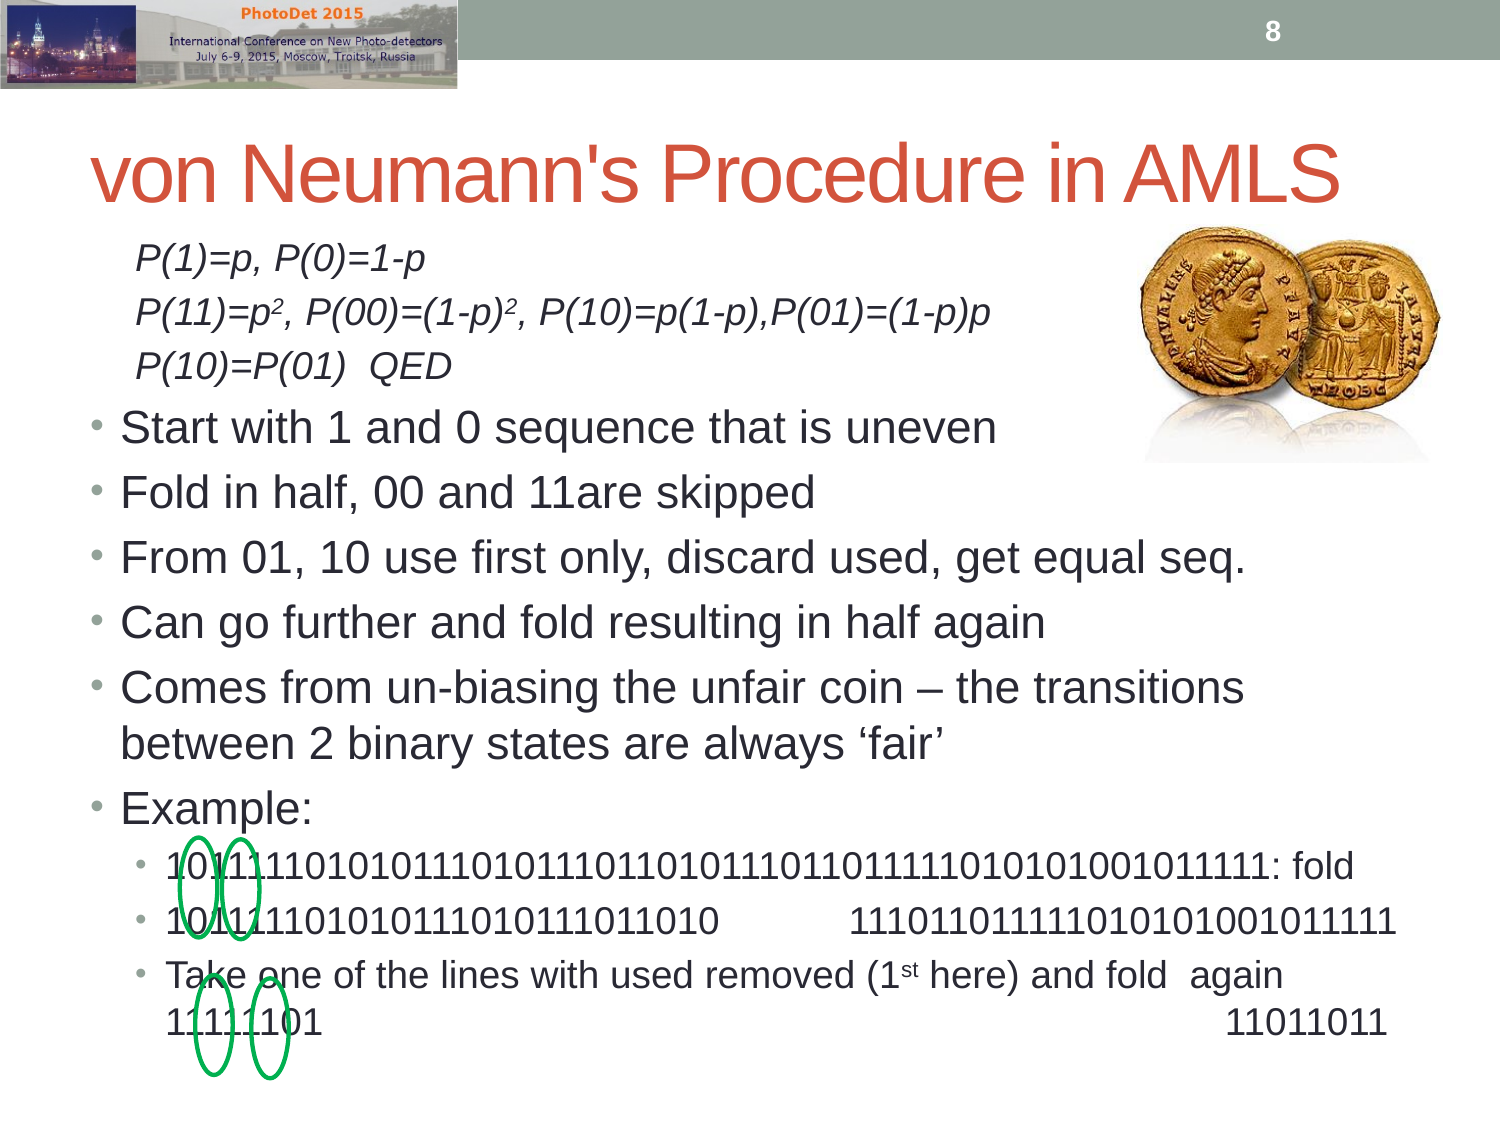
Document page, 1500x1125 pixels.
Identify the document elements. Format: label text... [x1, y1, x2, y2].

text_box [249, 976, 291, 1081]
slide_number 8 [1250, 3, 1425, 57]
text_box [193, 972, 235, 1078]
list P(1)=p, P(0)=1-p P(11)=p2, P(00)=(1-p)2, P(10)=p(1-p),P(01)=(1-p)p P(10)=P(01) QED Start with 1 and 0 sequence that is uneven Fold in half, 00 and 11are skipped From 01, 10 use first only, discard used, get equal seq. Can go further and fold resulting in half again Comes from un-biasing the unfair coin – the transitions between 2 binary states are always ‘fair’ Example: 101111101010111010111011010111011011111010101001011111: fold 101111101010111010111011010 111011011111010101001011111 Take one of the lines with used removed (1st here) and fold again 11111101 11011011 [75, 224, 1425, 1088]
picture [0, 0, 459, 89]
text_box [219, 837, 262, 942]
text_box [177, 835, 220, 940]
picture [1137, 224, 1443, 464]
title von Neumann's Procedure in AMLS [75, 87, 1425, 224]
